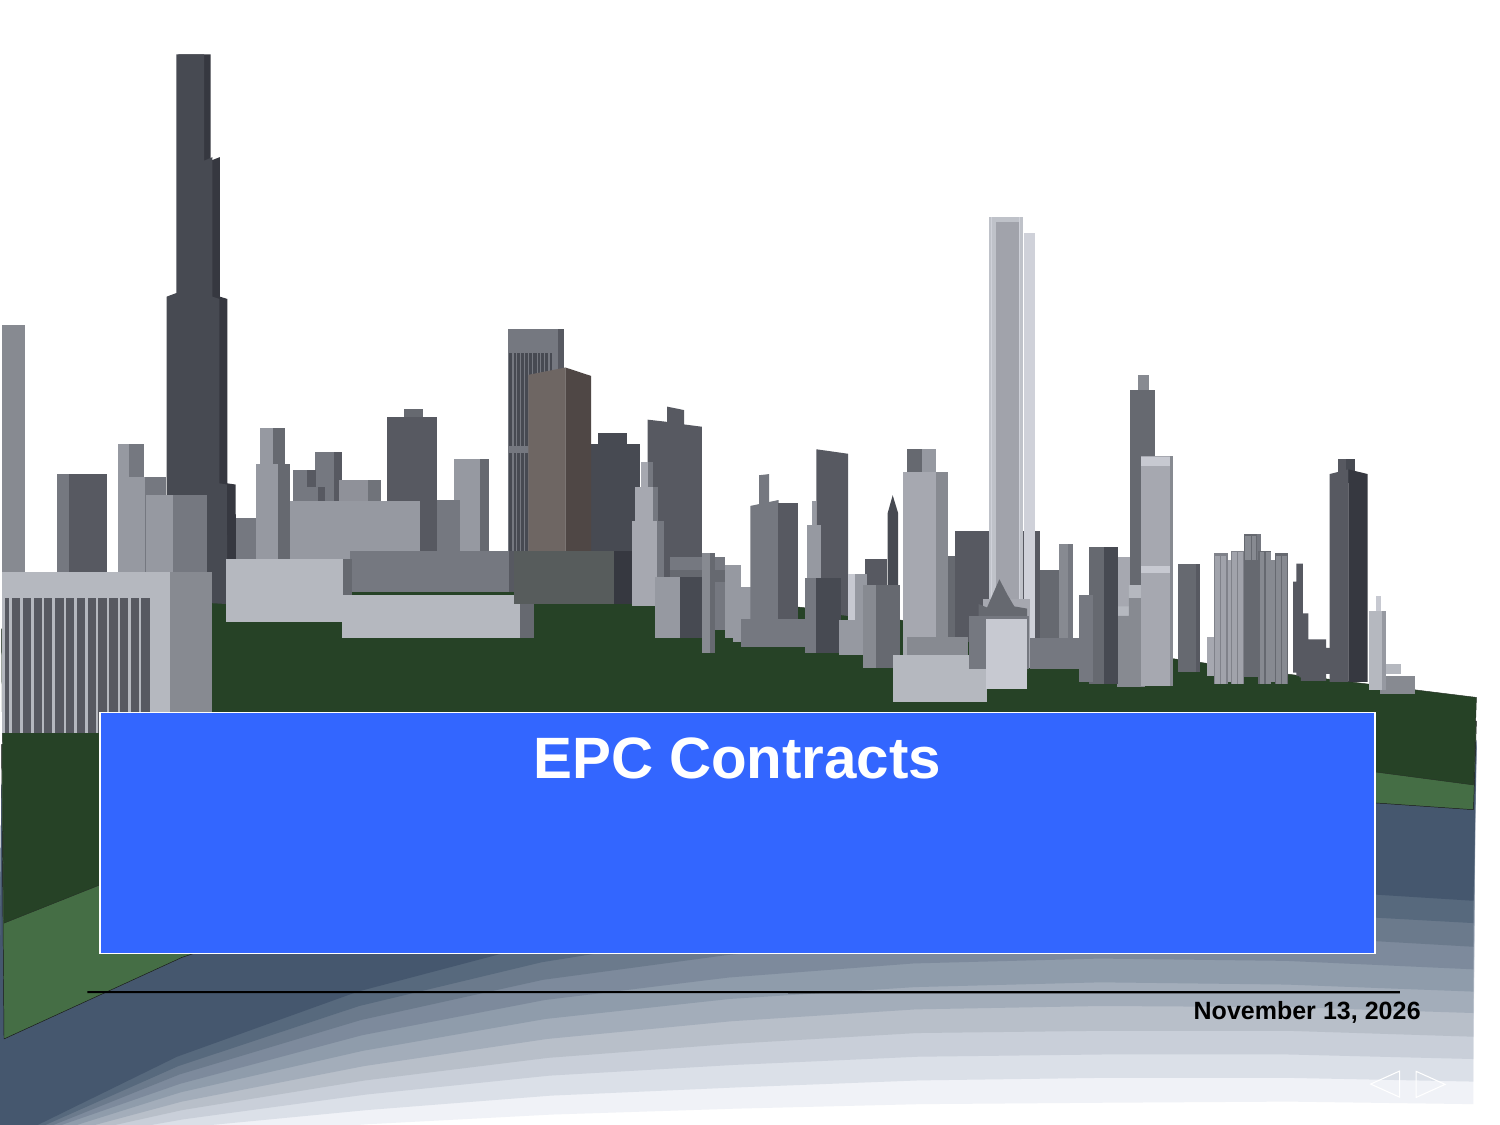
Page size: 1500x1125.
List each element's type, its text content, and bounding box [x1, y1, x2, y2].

title EPC Contracts [99, 712, 1376, 954]
